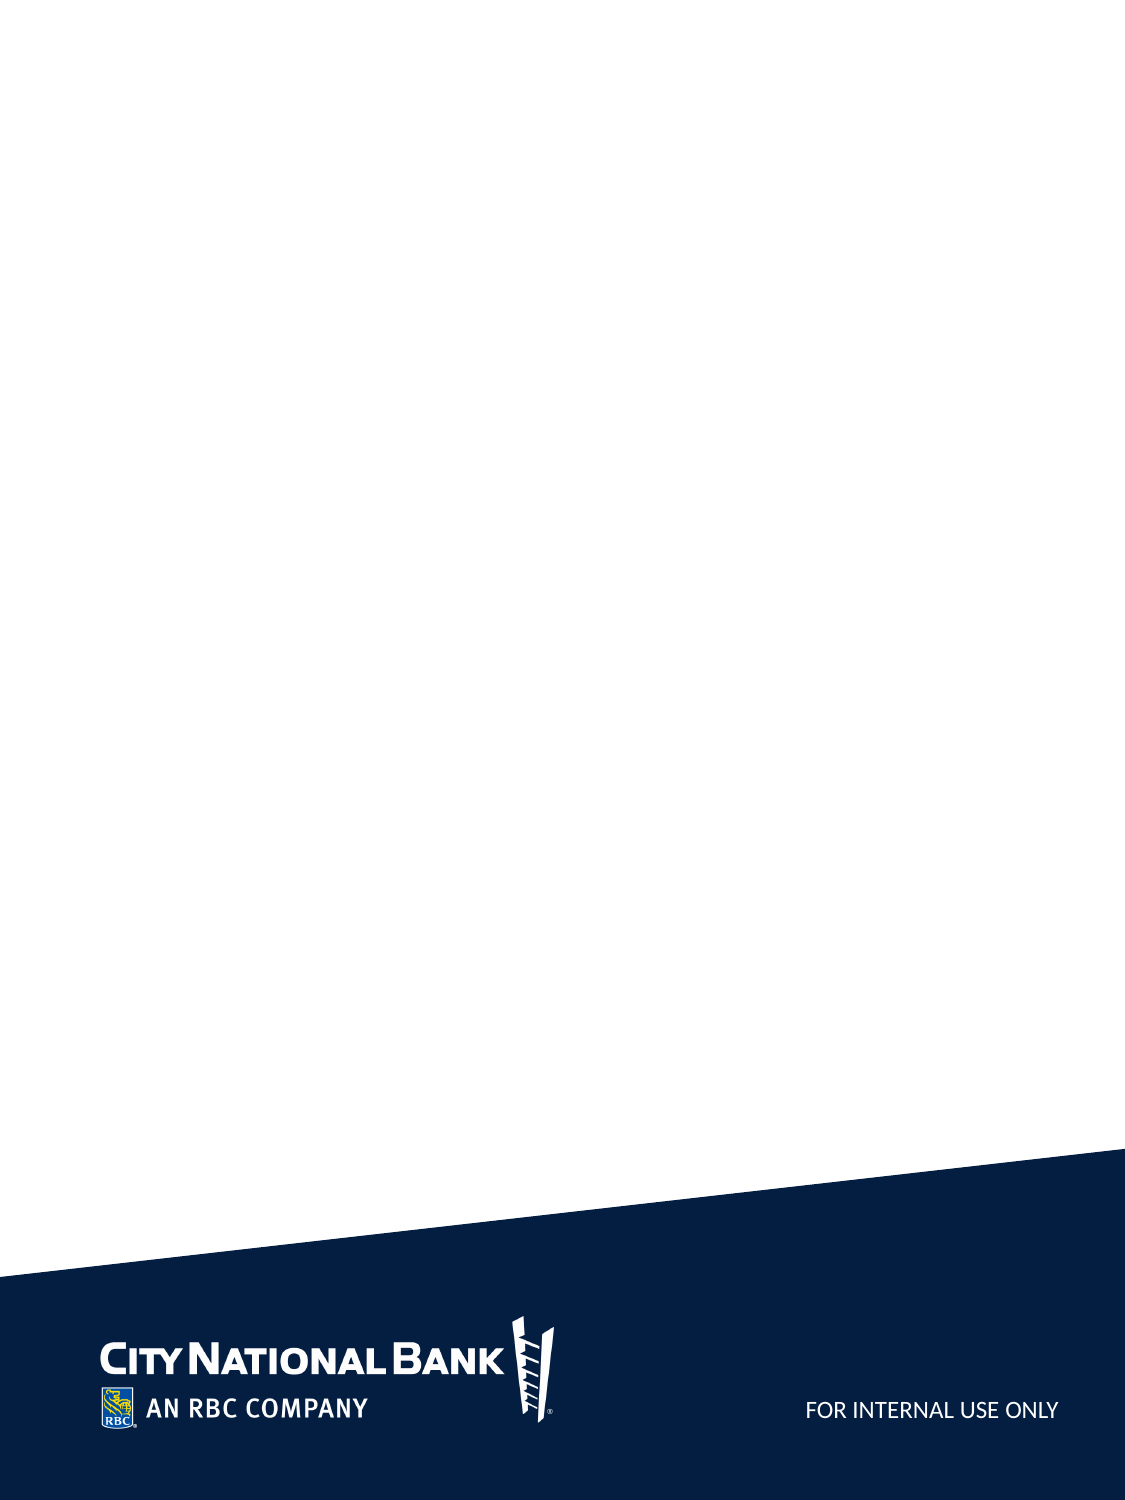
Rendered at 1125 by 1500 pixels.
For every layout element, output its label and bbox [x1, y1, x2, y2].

picture [100, 1316, 554, 1429]
